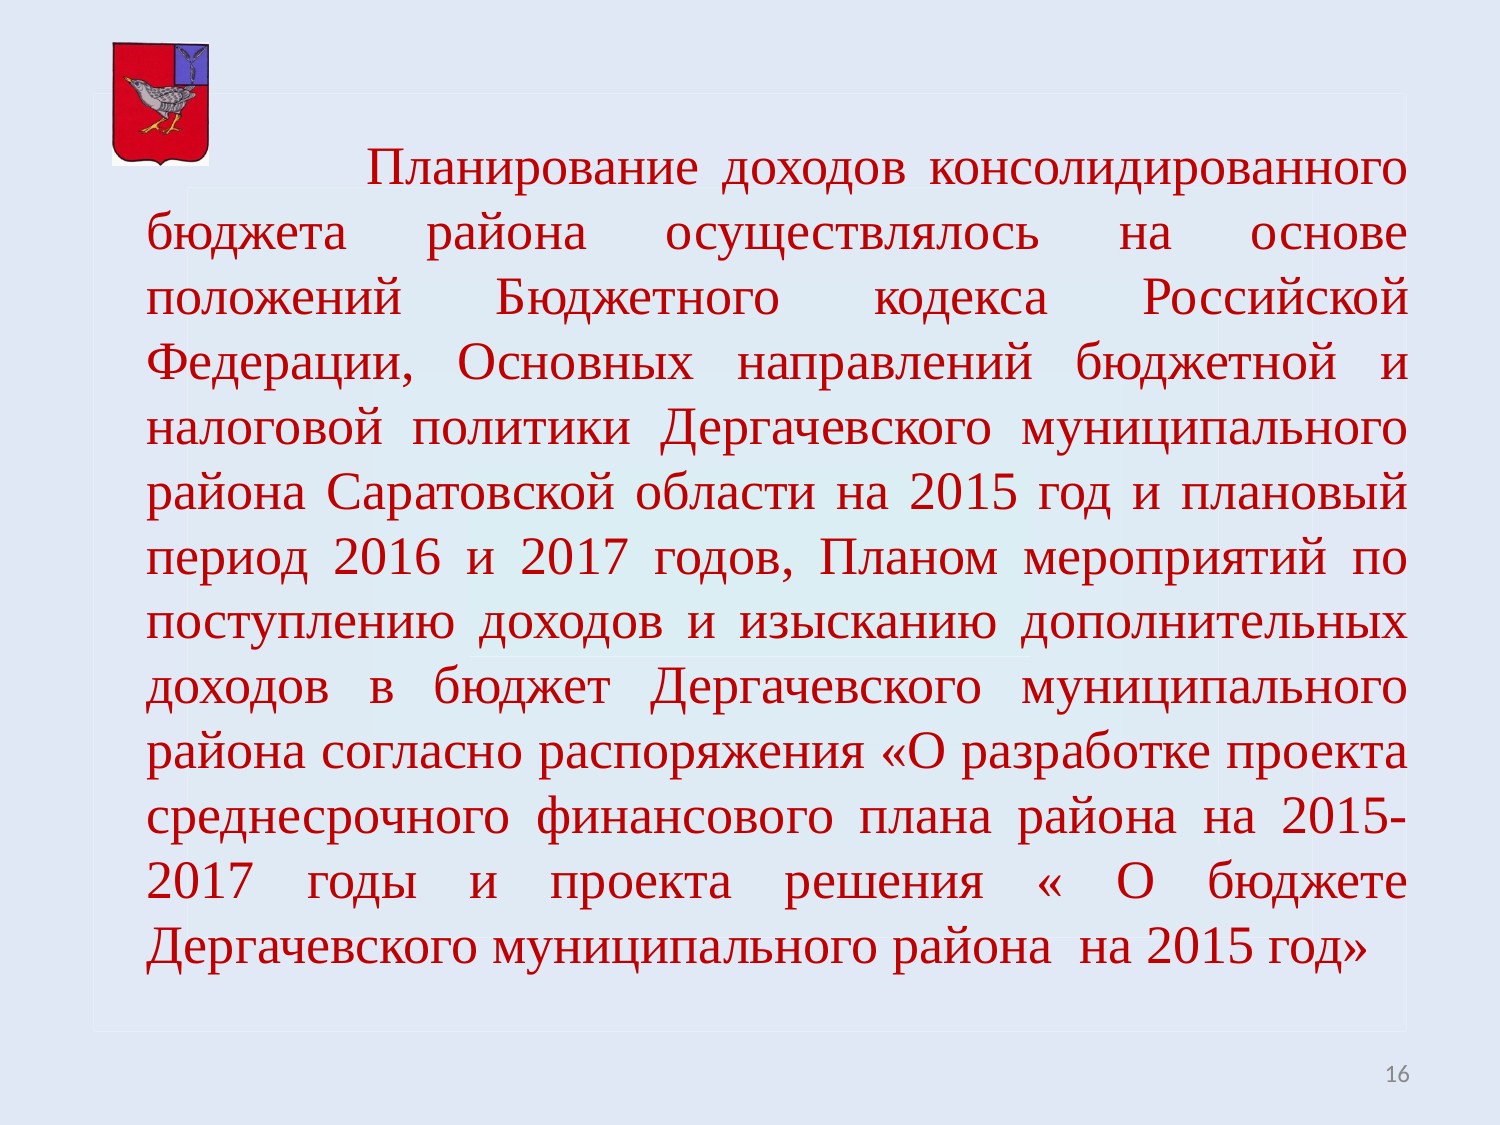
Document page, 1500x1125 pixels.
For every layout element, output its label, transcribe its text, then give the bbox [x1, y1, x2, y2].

slide_number 16 [1074, 1042, 1425, 1103]
list Планирование доходов консолидированного бюджета района осуществлялось на основе положений Бюджетного кодекса Российской Федерации, Основных направлений бюджетной и налоговой политики Дергачевского муниципального района Саратовской области на 2015 год и плановый период 2016 и 2017 годов, Планом мероприятий по поступлению доходов и изысканию дополнительных доходов в бюджет Дергачевского муниципального района согласно распоряжения «О разработке проекта среднесрочного финансового плана района на 2015-2017 годы и проекта решения « О бюджете Дергачевского муниципального района на 2015 год» [74, 46, 1426, 1059]
picture [111, 42, 209, 166]
